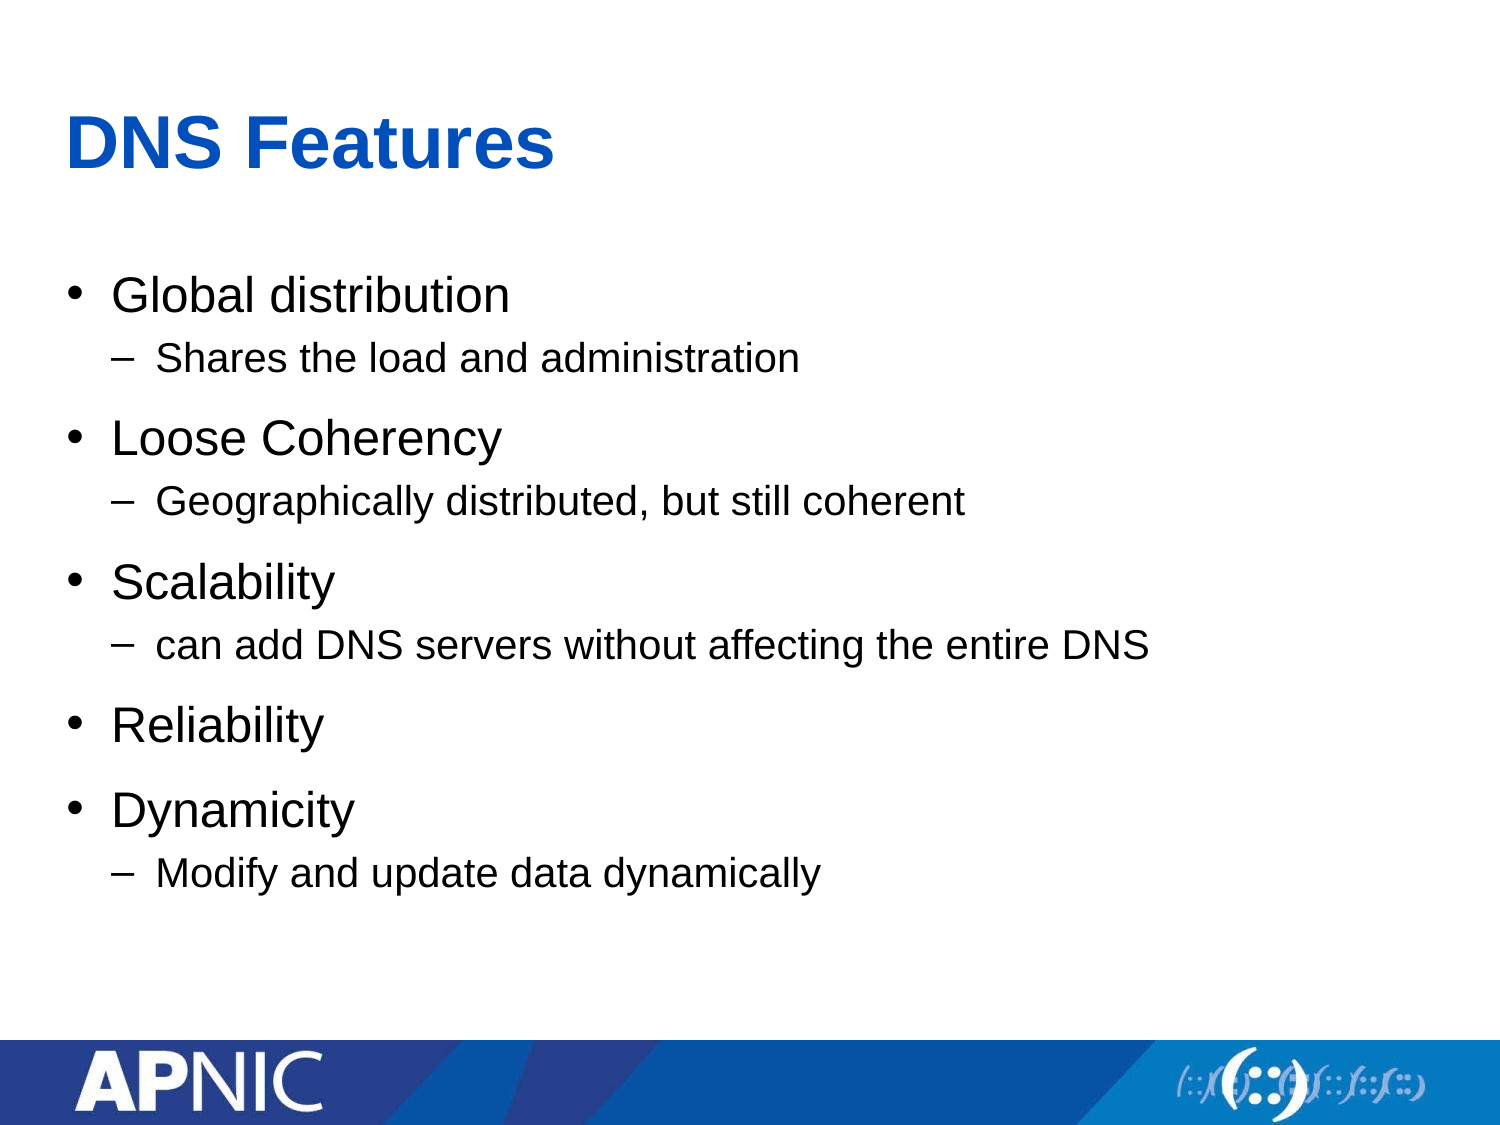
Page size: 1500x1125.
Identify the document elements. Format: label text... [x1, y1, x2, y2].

title DNS Features [64, 45, 1436, 233]
list Global distribution Shares the load and administration Loose Coherency Geographically distributed, but still coherent Scalability can add DNS servers without affecting the entire DNS Reliability Dynamicity Modify and update data dynamically [66, 262, 1437, 1012]
picture [0, 1040, 1500, 1125]
